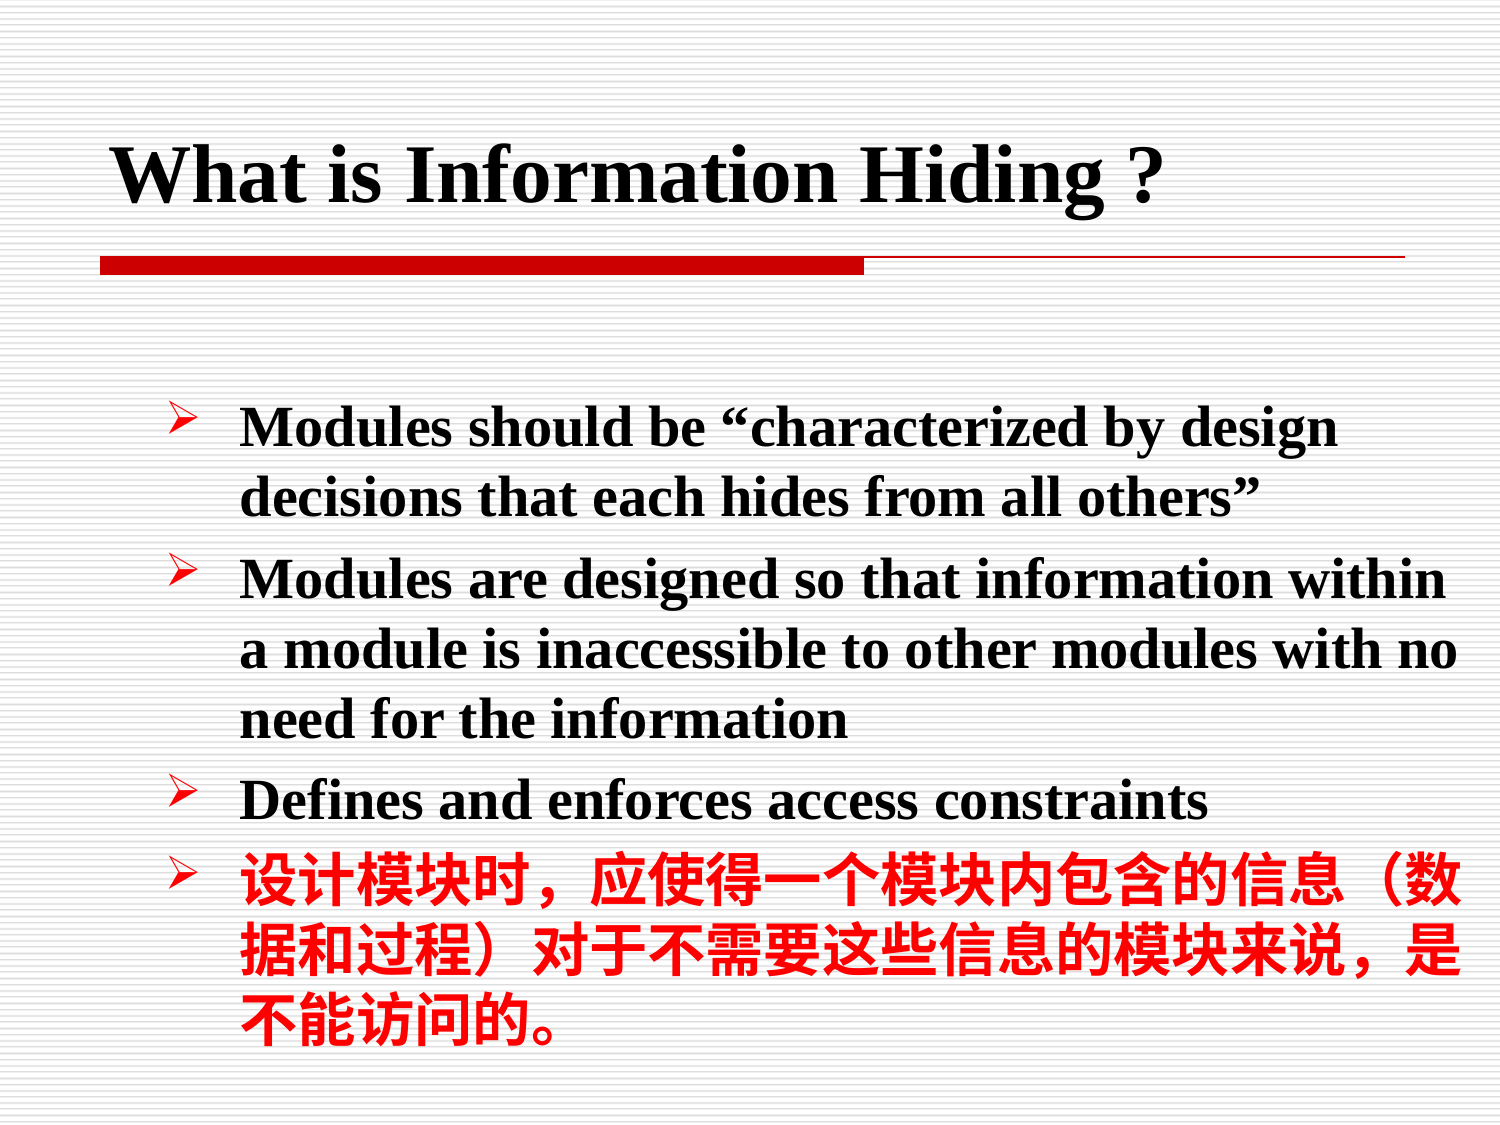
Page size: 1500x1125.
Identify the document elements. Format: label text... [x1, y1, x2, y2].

picture [0, 0, 1500, 304]
text_box Modules should be “characterized by design decisions that each hides from all others” Modules are designed so that information within a module is inaccessible to other modules with no need for the information Defines and enforces access constraints 设计模块时，应使得一个模块内包含的信息（数据和过程）对于不需要这些信息的模块来说，是不能访问的。 [0, 304, 1500, 1125]
text_box What is Information Hiding ? [108, 119, 1169, 220]
